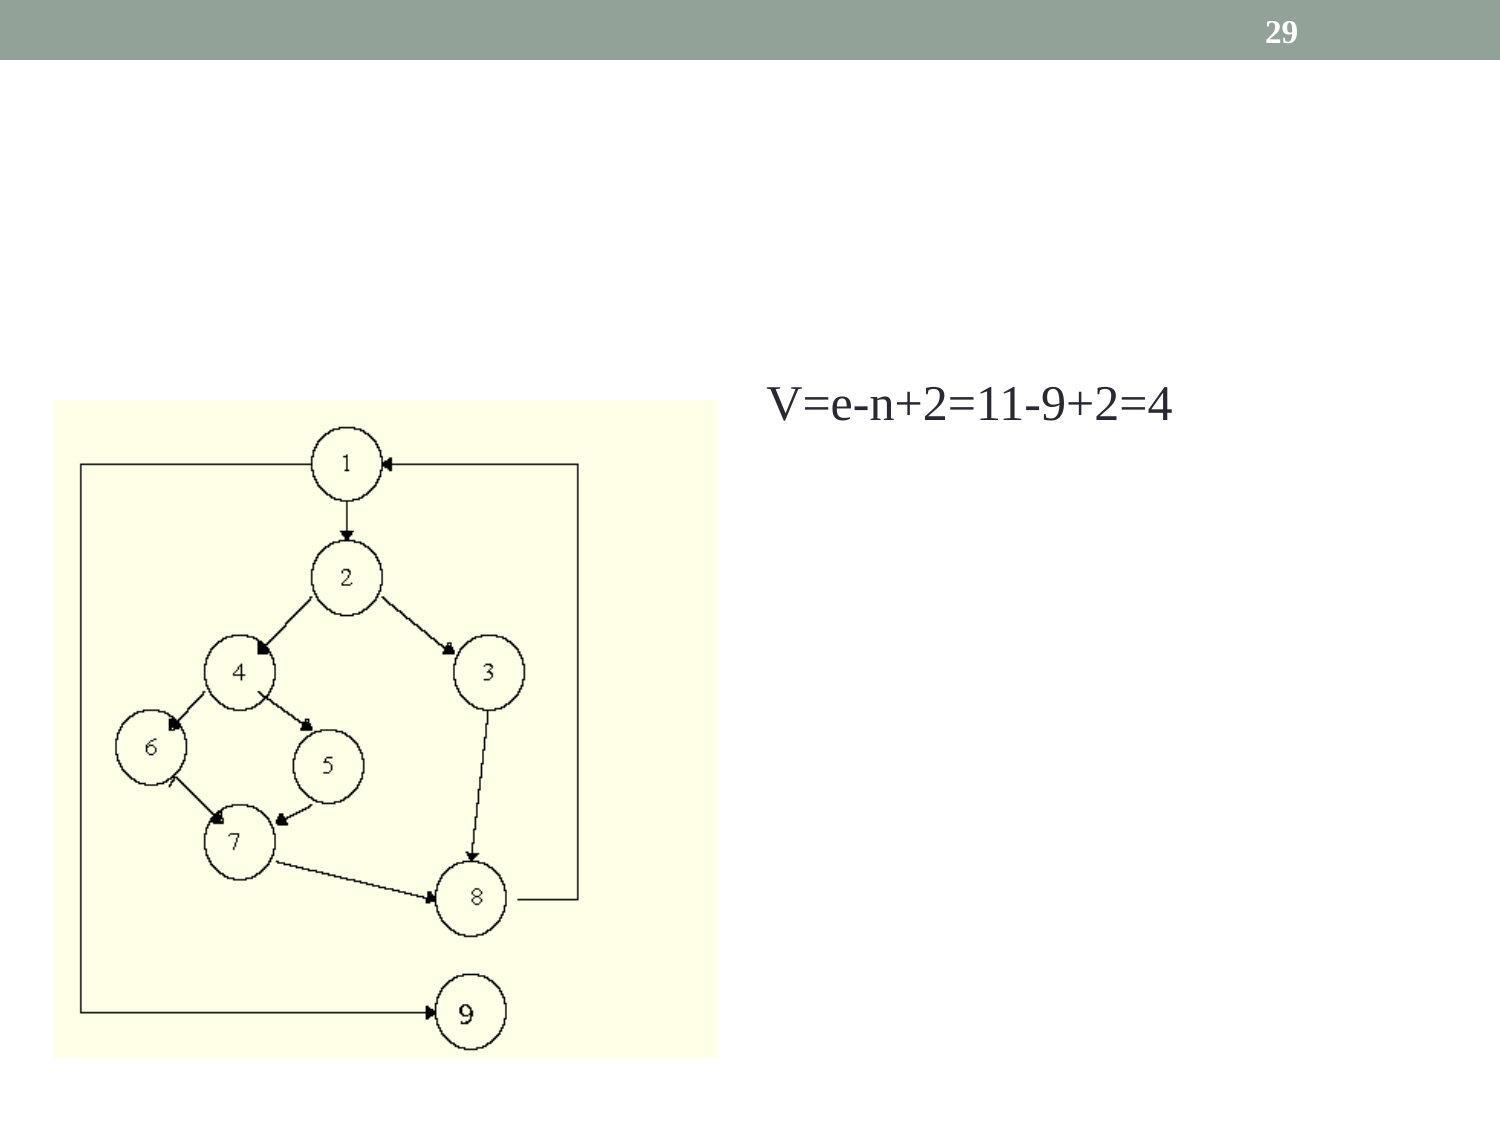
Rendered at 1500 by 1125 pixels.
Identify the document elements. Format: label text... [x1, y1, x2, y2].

text_box V=e-n+2=11-9+2=4 [751, 362, 1475, 438]
slide_number 29 [1250, 3, 1425, 57]
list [53, 400, 718, 1063]
